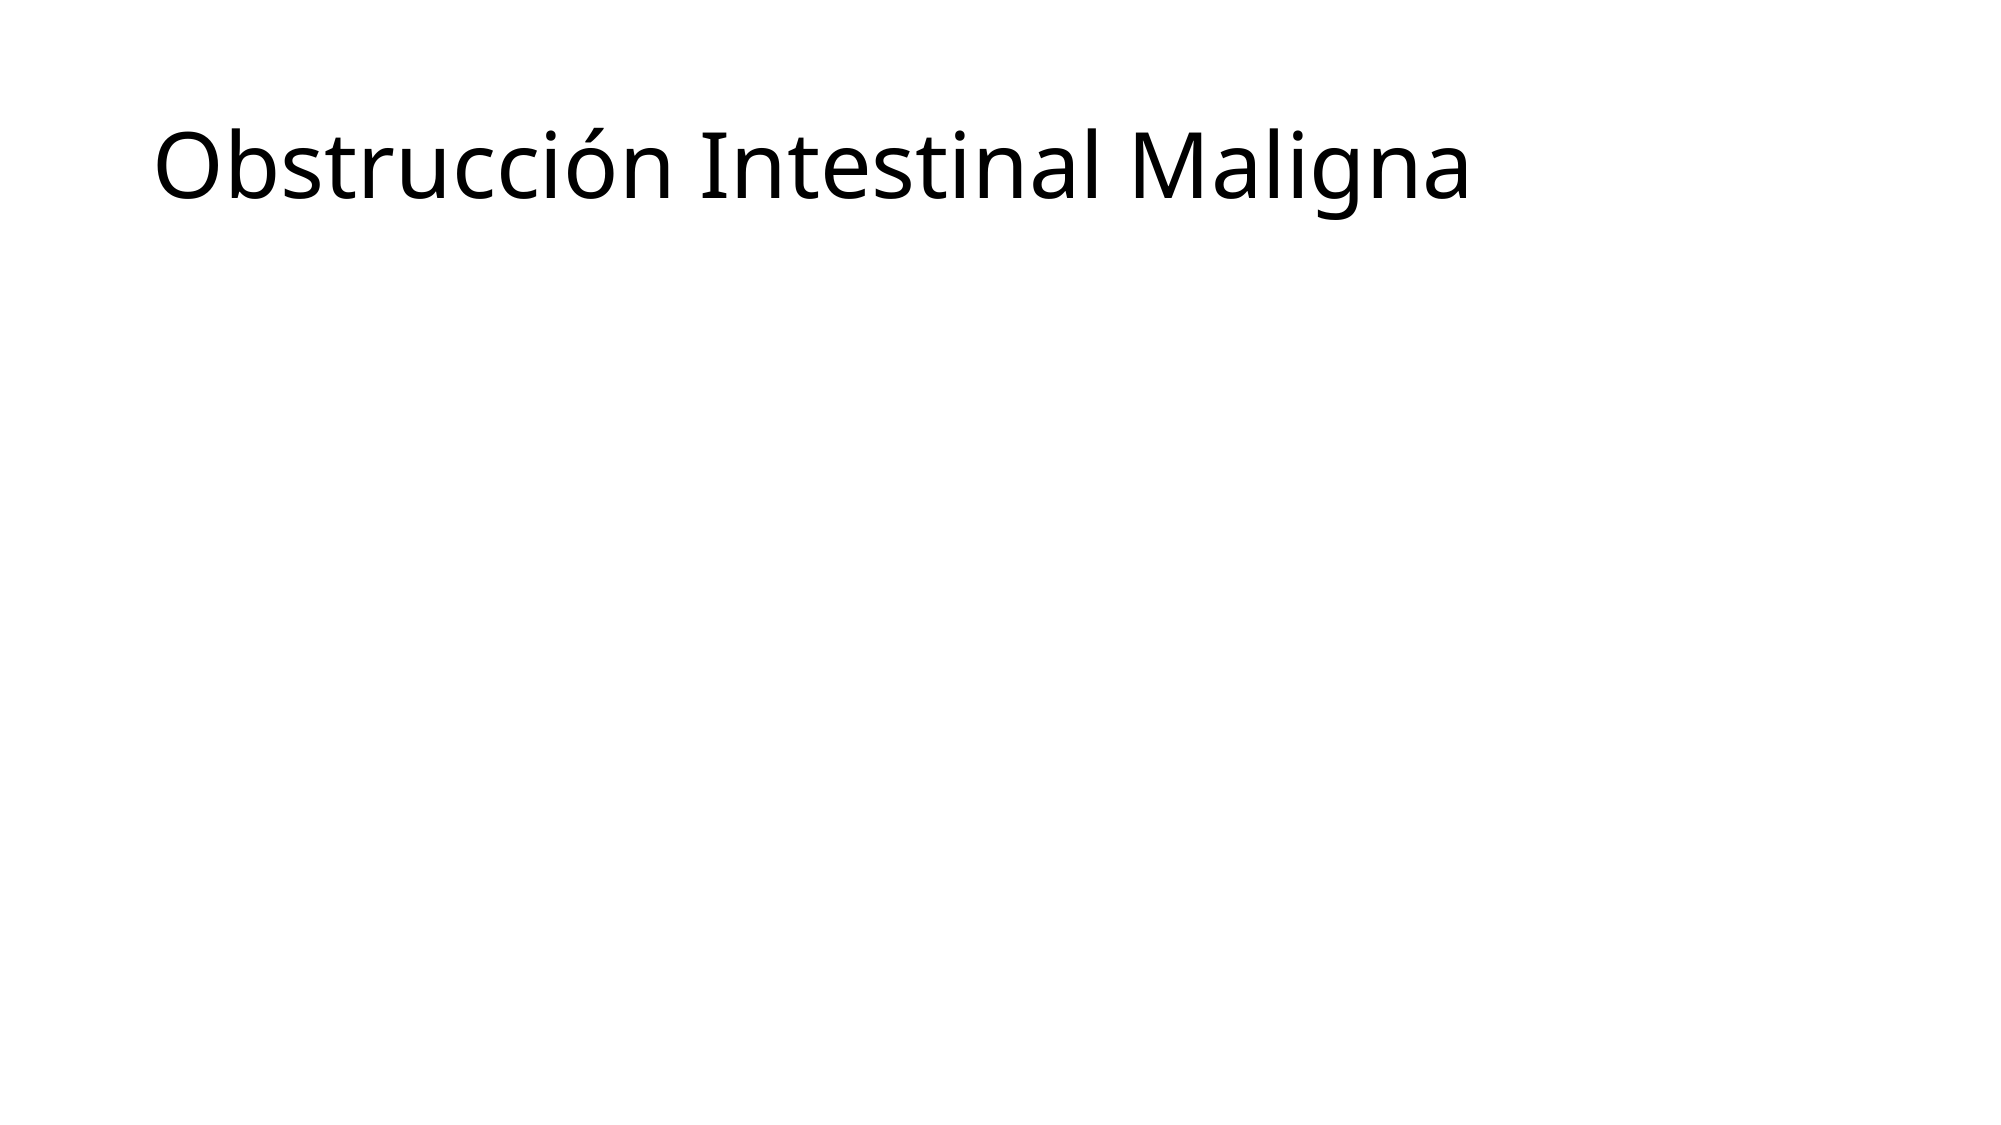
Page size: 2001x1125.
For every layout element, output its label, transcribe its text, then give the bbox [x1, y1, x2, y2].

title Obstrucción Intestinal Maligna [137, 59, 1863, 278]
